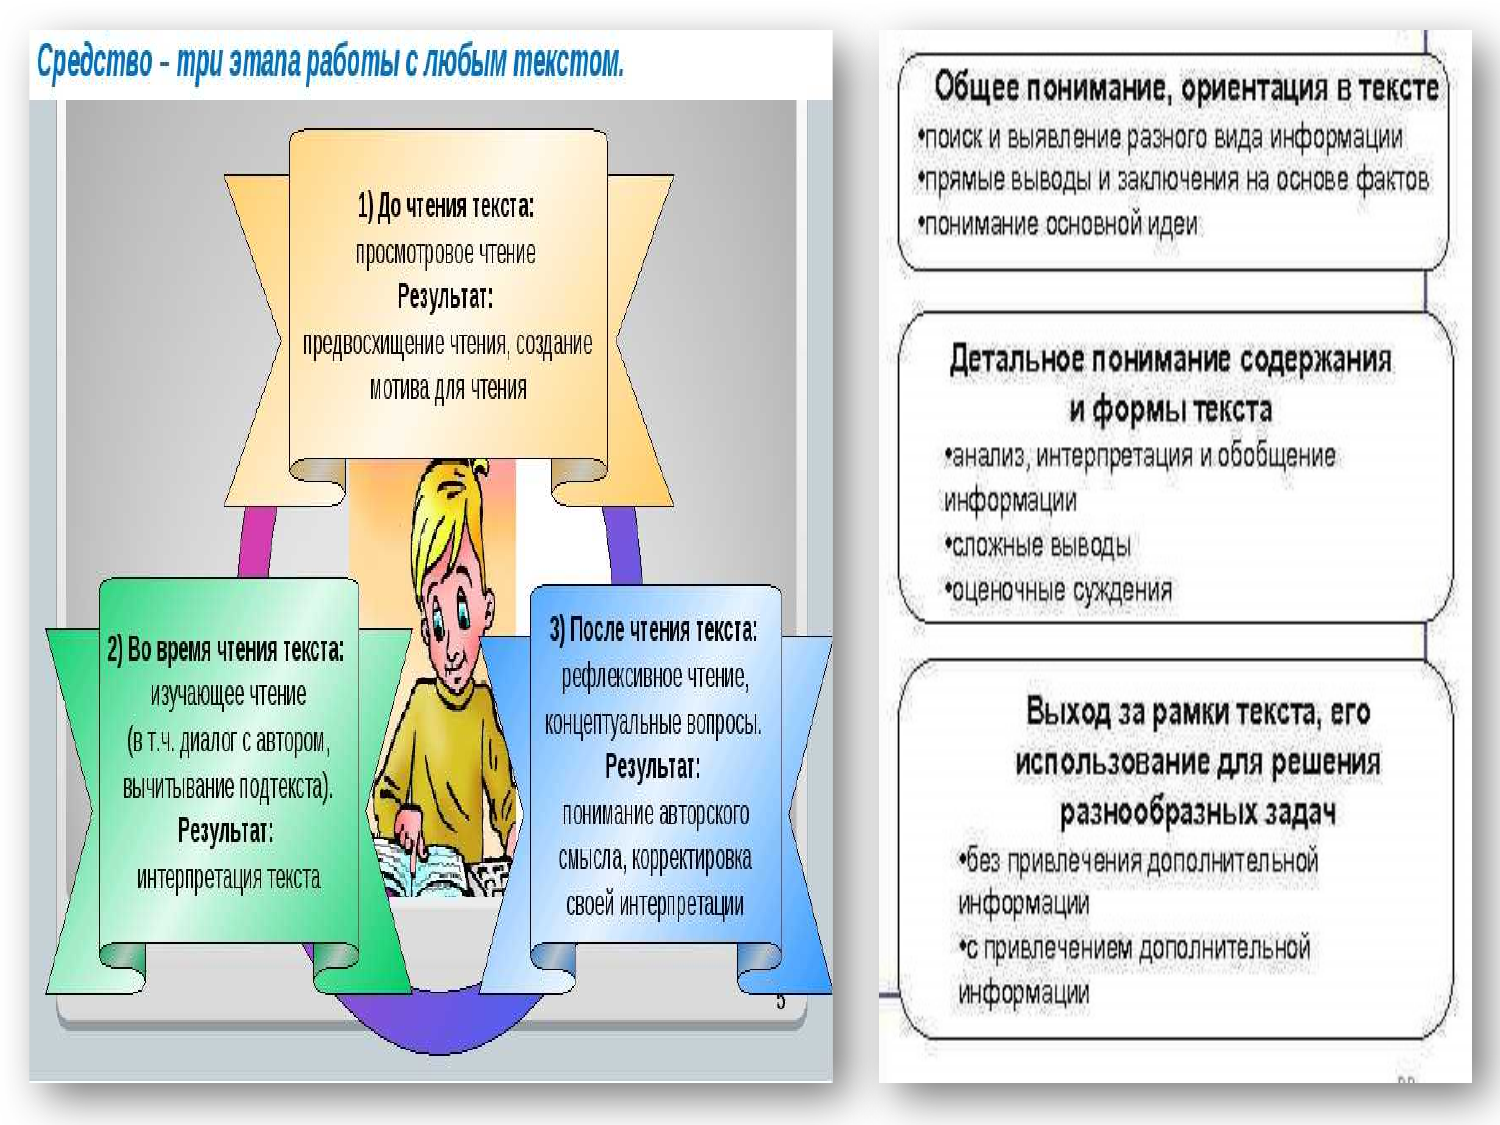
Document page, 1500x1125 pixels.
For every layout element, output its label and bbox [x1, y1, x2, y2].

picture [879, 30, 1472, 1083]
picture [29, 30, 833, 1083]
